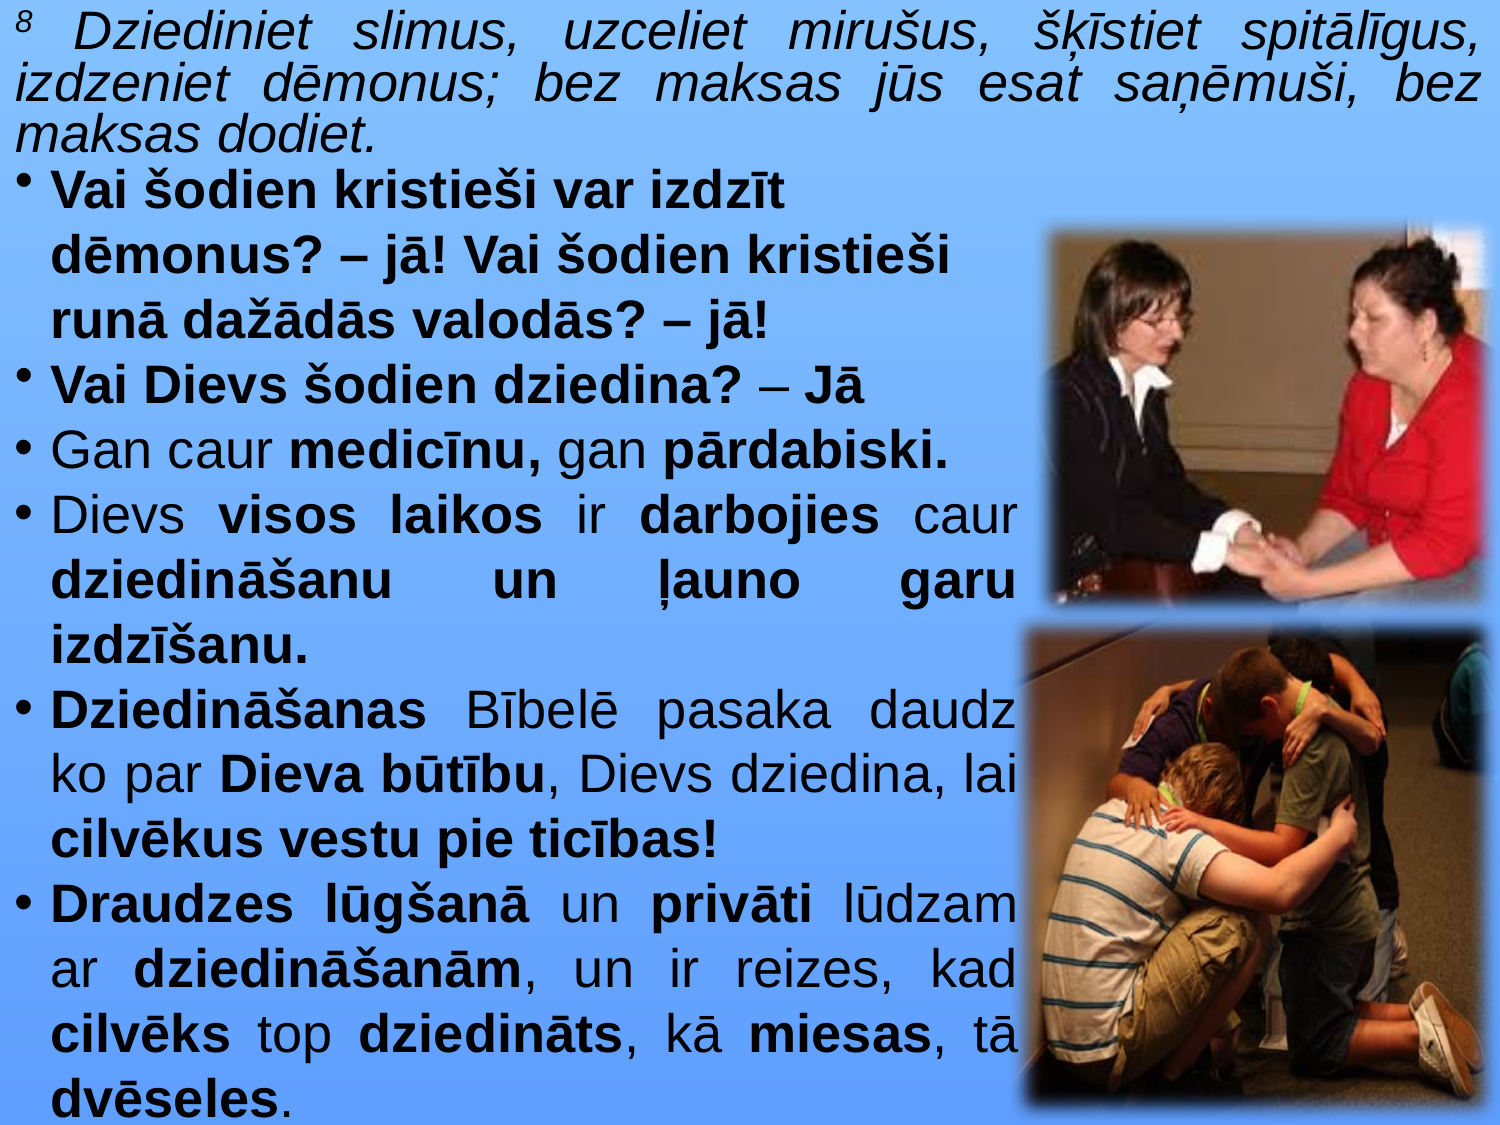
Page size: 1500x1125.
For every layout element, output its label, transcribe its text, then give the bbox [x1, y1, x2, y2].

text_box Vai šodien kristieši var izdzīt dēmonus? – jā! Vai šodien kristieši runā dažādās valodās? – jā! Vai Dievs šodien dziedina? – Jā Gan caur medicīnu, gan pārdabiski. Dievs visos laikos ir darbojies caur dziedināšanu un ļauno garu izdzīšanu. Dziedināšanas Bībelē pasaka daudz ko par Dieva būtību, Dievs dziedina, lai cilvēkus vestu pie ticības! Draudzes lūgšanā un privāti lūdzam ar dziedināšanām, un ir reizes, kad cilvēks top dziedināts, kā miesas, tā dvēseles. Bez maksas saņēmuši, tad bez maksas arī tālāk dodiet! [0, 146, 1034, 1125]
list 8 Dziediniet slimus, uzceliet mirušus, šķīstiet spitālīgus, izdzeniet dēmonus; bez maksas jūs esat saņēmuši, bez maksas dodiet. [0, 0, 1500, 178]
picture [1007, 212, 1500, 1125]
